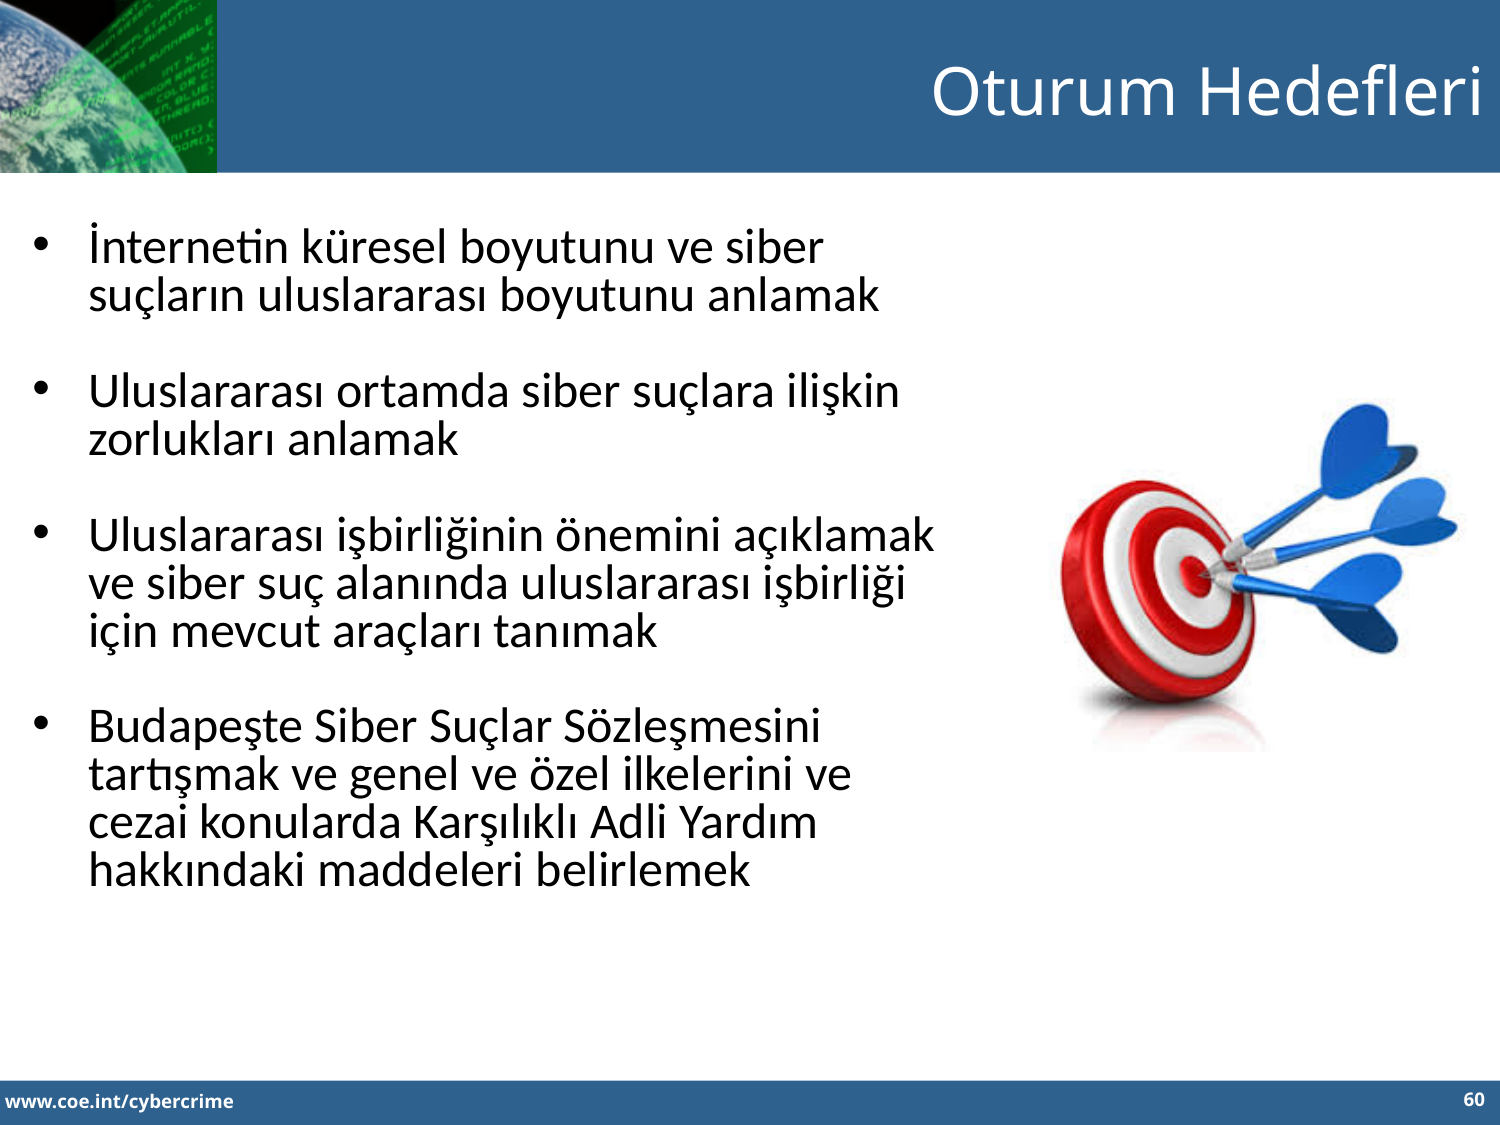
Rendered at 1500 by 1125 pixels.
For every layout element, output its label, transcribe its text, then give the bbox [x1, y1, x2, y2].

text_box Oturum Hedefleri [229, 12, 1500, 166]
text_box İnternetin küresel boyutunu ve siber suçların uluslararası boyutunu anlamak Uluslararası ortamda siber suçlara ilişkin zorlukları anlamak Uluslararası işbirliğinin önemini açıklamak ve siber suç alanında uluslararası işbirliği için mevcut araçları tanımak Budapeşte Siber Suçlar Sözleşmesini tartışmak ve genel ve özel ilkelerini ve cezai konularda Karşılıklı Adli Yardım hakkındaki maddeleri belirlemek [17, 217, 976, 904]
picture [0, 1, 217, 173]
picture [1021, 398, 1483, 752]
slide_number 60 [1162, 1080, 1500, 1125]
